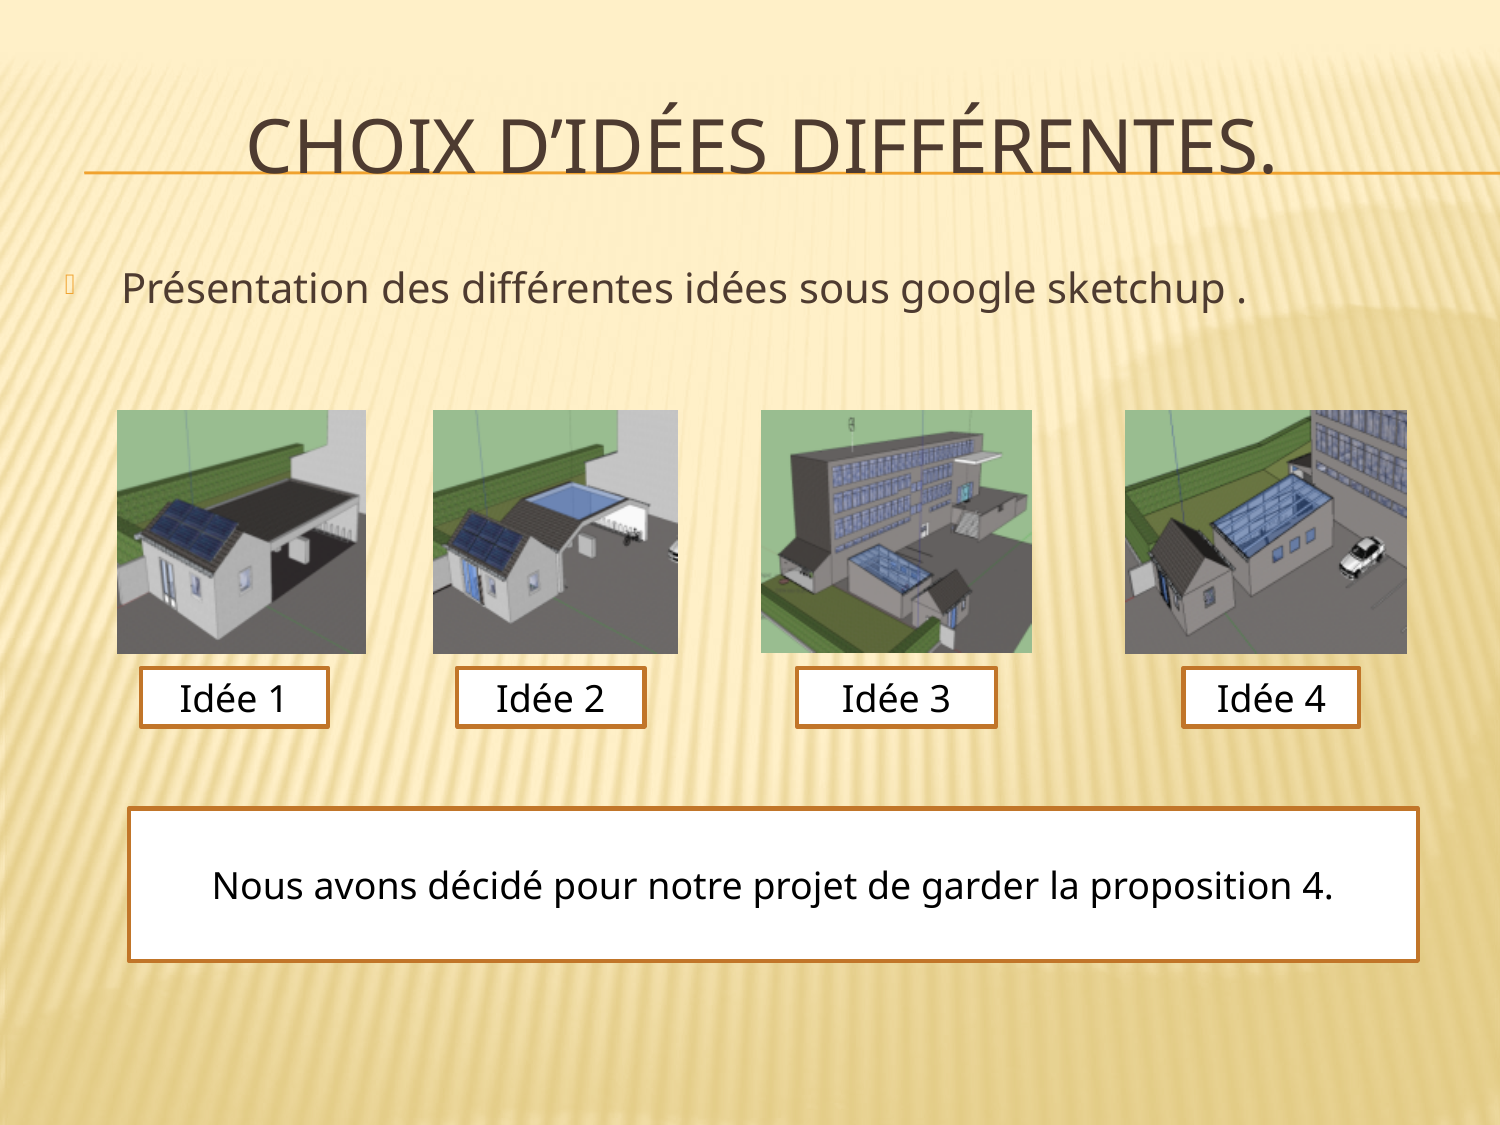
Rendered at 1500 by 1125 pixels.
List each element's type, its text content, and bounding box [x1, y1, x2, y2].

text_box Nous avons décidé pour notre projet de garder la proposition 4. [127, 806, 1420, 963]
picture [116, 409, 366, 654]
picture [1124, 409, 1407, 654]
text_box Idée 3 [795, 670, 998, 729]
title Choix d’idées différentes. [50, 75, 1475, 213]
picture [761, 409, 1032, 654]
picture [433, 409, 679, 654]
text_box Idée 4 [1181, 672, 1361, 729]
text_box Idée 2 [455, 672, 647, 729]
list Présentation des différentes idées sous google sketchup . [50, 254, 1475, 998]
text_box Idée 1 [139, 672, 330, 729]
